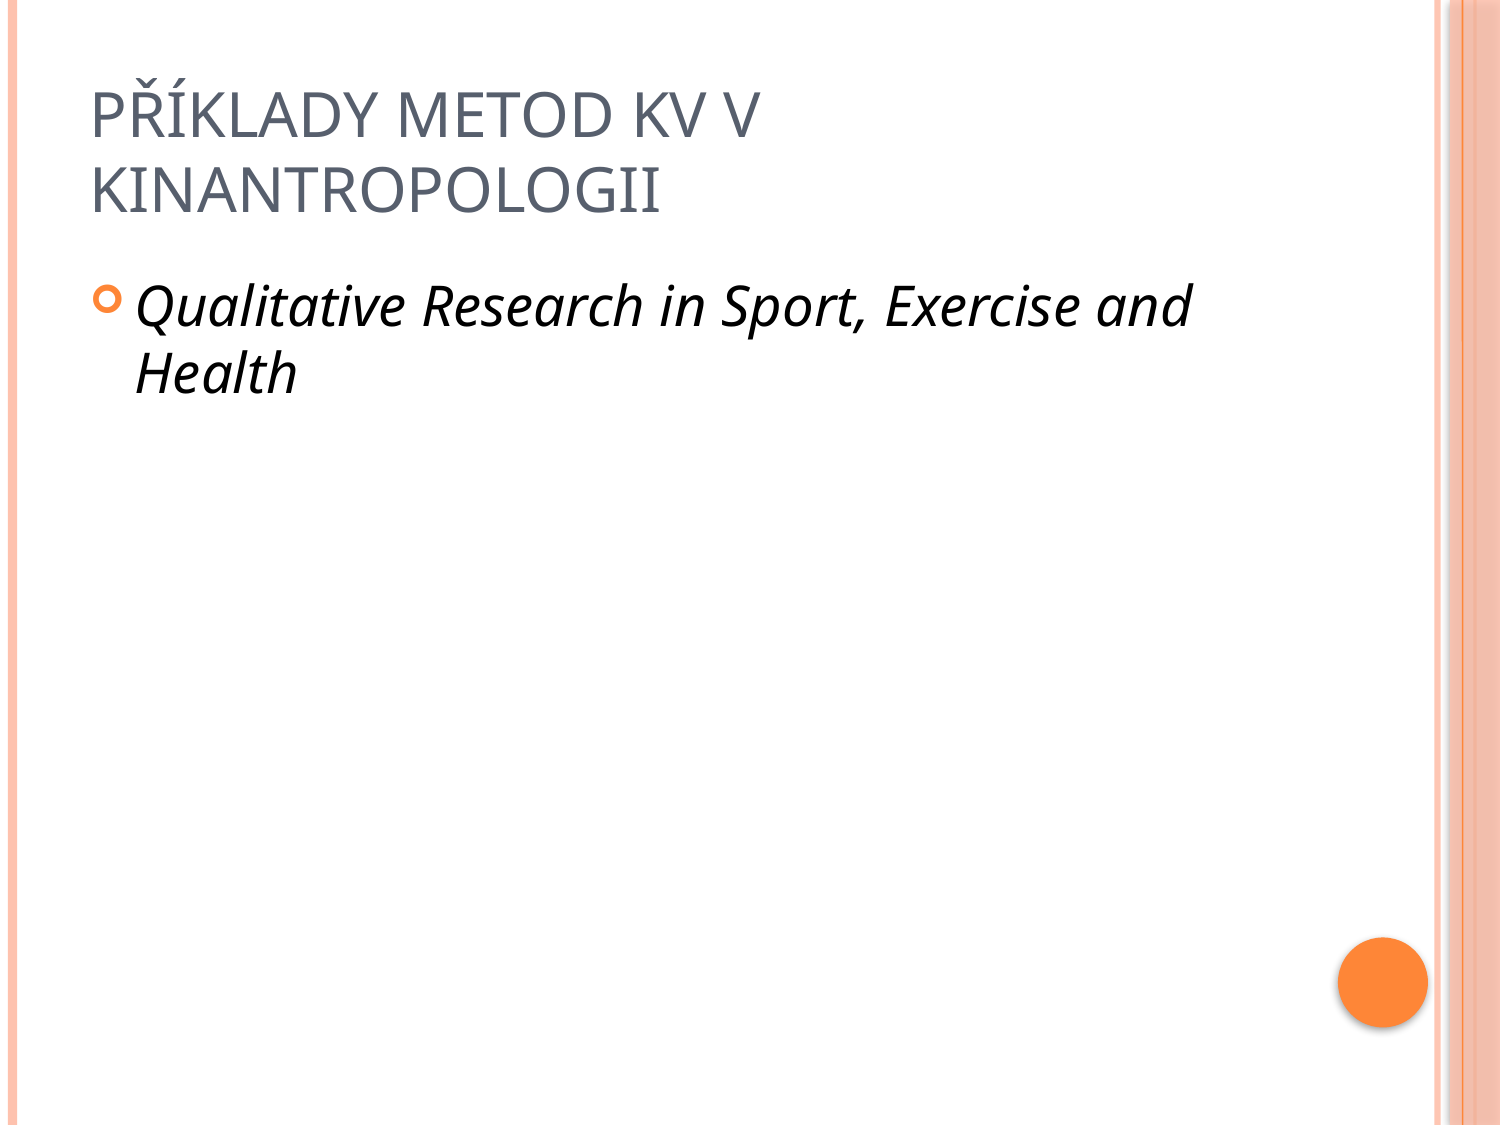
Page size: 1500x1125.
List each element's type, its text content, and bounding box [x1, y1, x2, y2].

title Příklady metod KV v kinantropologii [75, 45, 1300, 233]
list Qualitative Research in Sport, Exercise and Health [75, 262, 1300, 1062]
